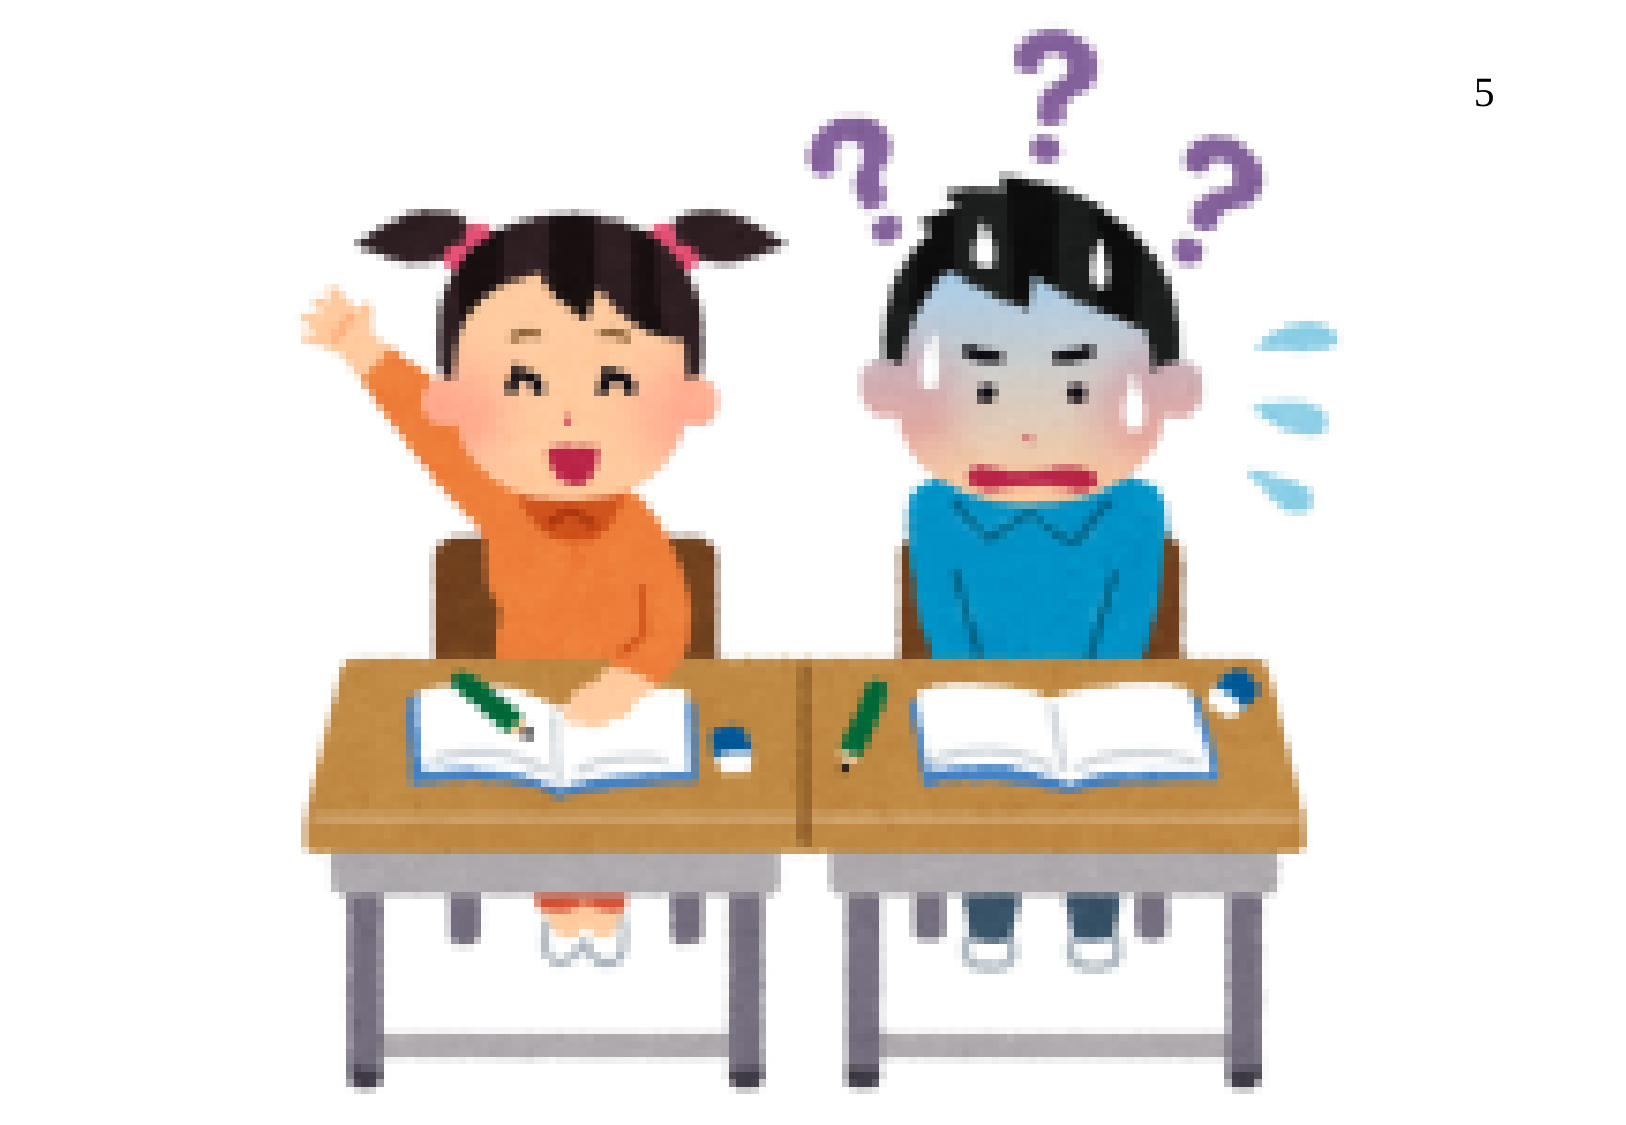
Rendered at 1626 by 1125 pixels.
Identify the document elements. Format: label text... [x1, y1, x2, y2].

slide_number 5 [1375, 59, 1510, 120]
picture [249, 0, 1375, 1125]
